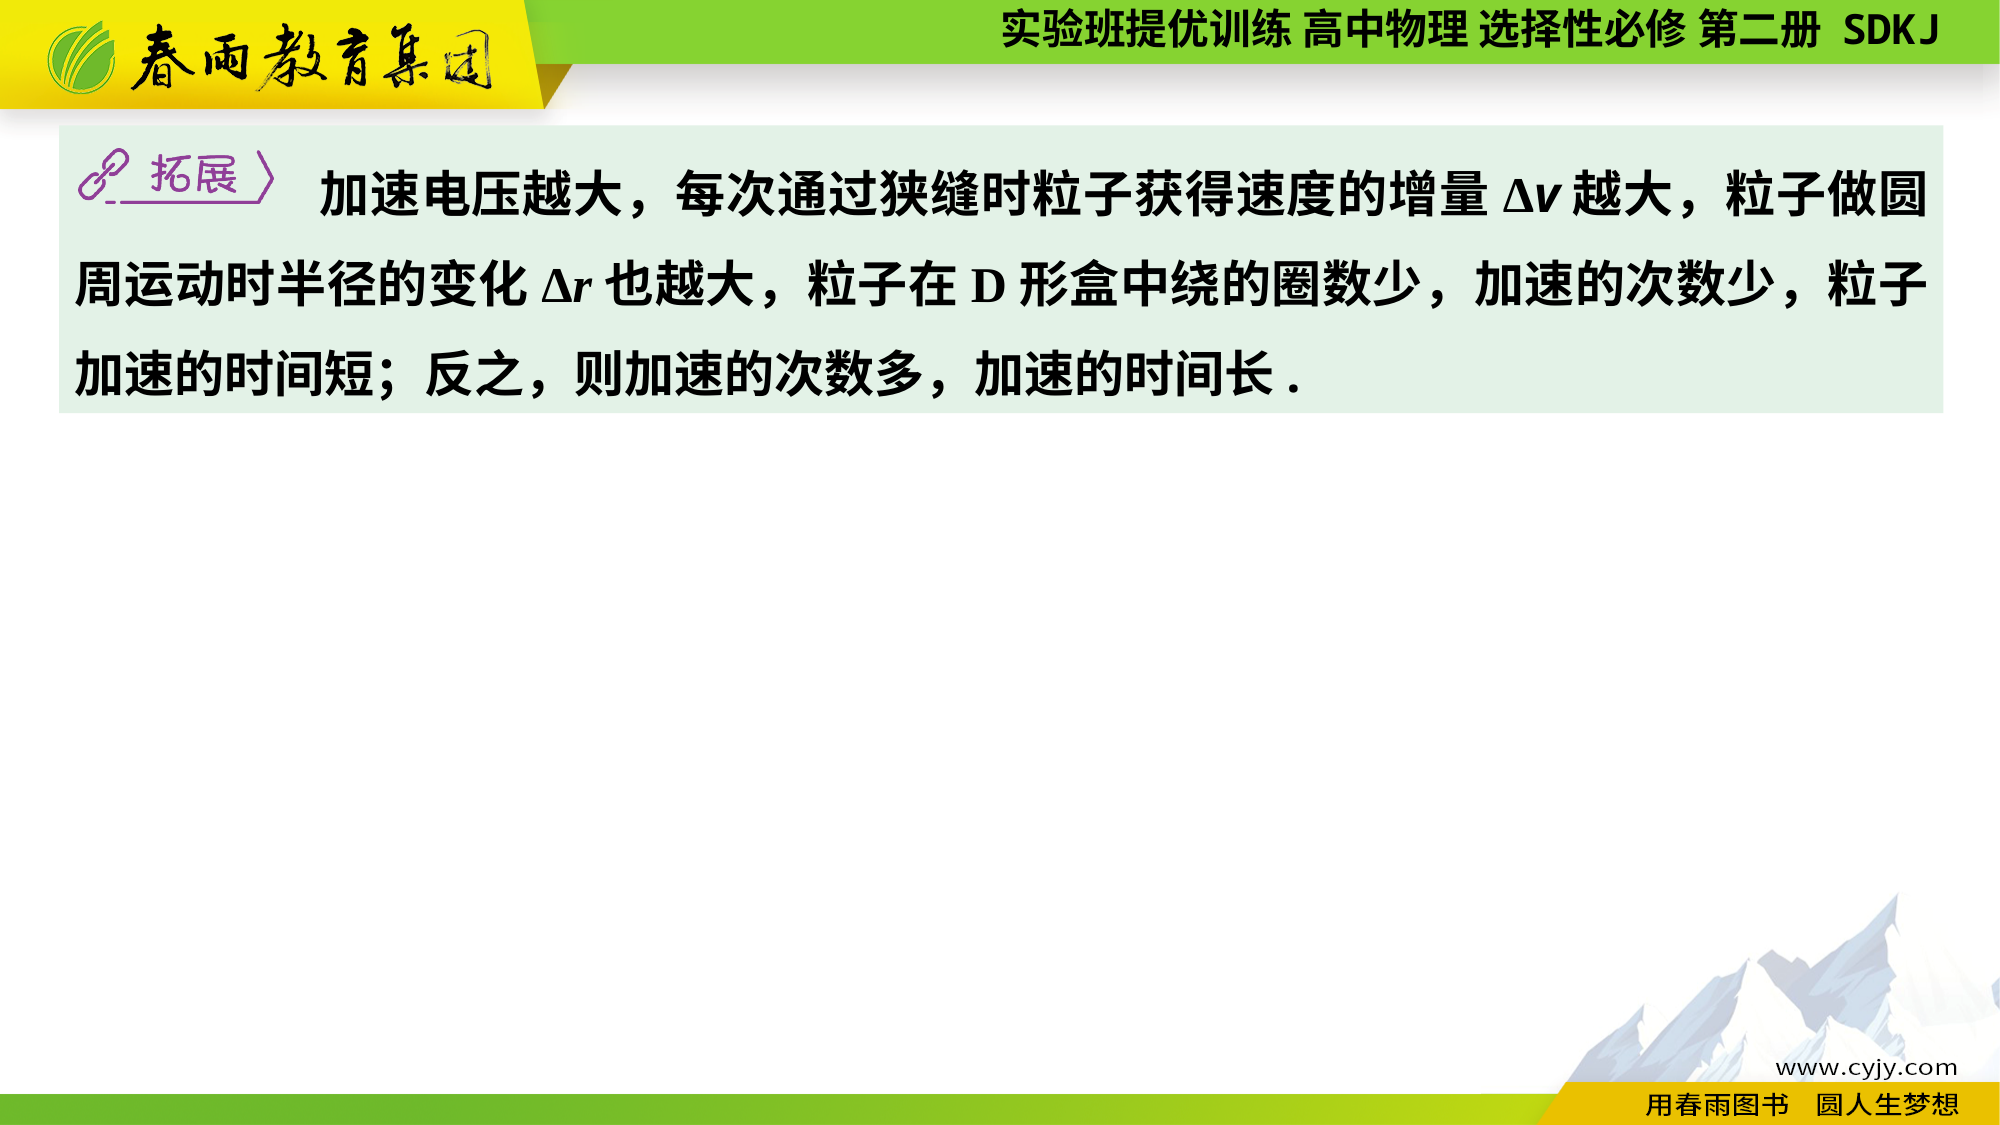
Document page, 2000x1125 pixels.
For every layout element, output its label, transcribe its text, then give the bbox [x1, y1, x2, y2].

list 加速电压越大，每次通过狭缝时粒子获得速度的增量Δv越大，粒子做圆周运动时半径的变化Δr也越大，粒子在D形盒中绕的圈数少，加速的次数少，粒子加速的时间短；反之，则加速的次数多，加速的时间长. [59, 125, 1944, 414]
picture [0, 0, 2000, 1125]
